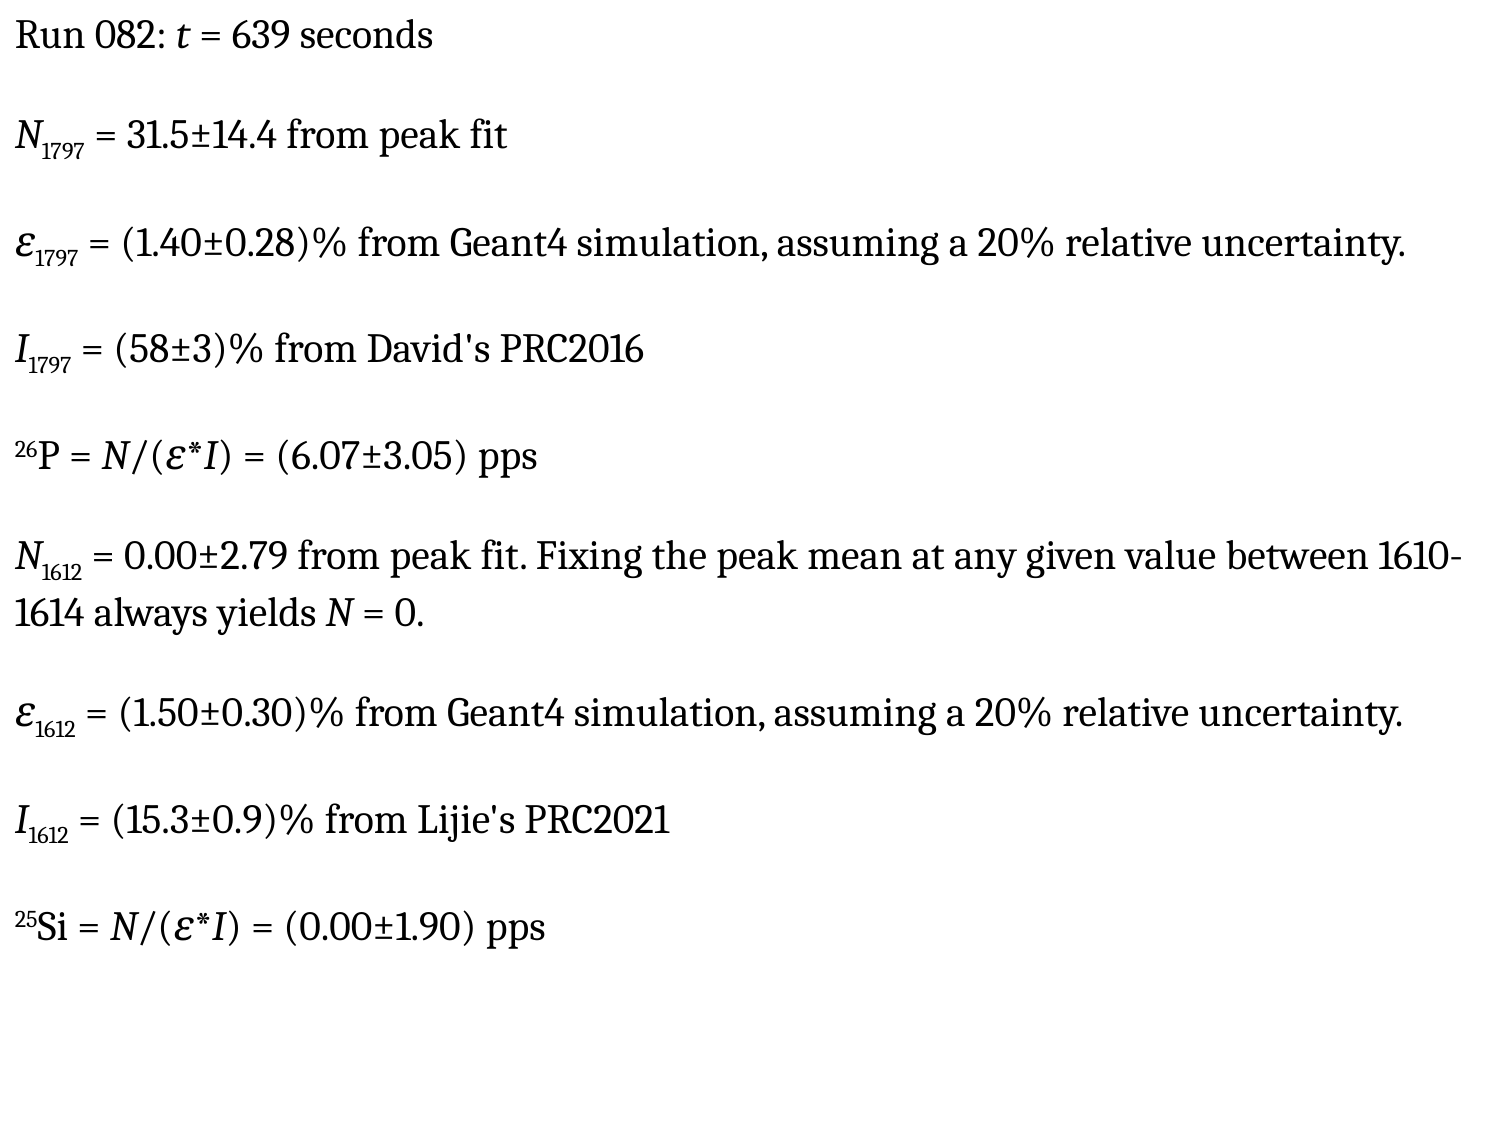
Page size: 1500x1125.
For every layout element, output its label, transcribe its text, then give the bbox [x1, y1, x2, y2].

text_box Run 082: t = 639 seconds N1797 = 31.5±14.4 from peak fit ε1797 = (1.40±0.28)% from Geant4 simulation, assuming a 20% relative uncertainty. I1797 = (58±3)% from David's PRC2016 26P = N/(ε*I) = (6.07±3.05) pps N1612 = 0.00±2.79 from peak fit. Fixing the peak mean at any given value between 1610-1614 always yields N = 0. ε1612 = (1.50±0.30)% from Geant4 simulation, assuming a 20% relative uncertainty. I1612 = (15.3±0.9)% from Lijie's PRC2021 25Si = N/(ε*I) = (0.00±1.90) pps [0, 0, 1500, 957]
